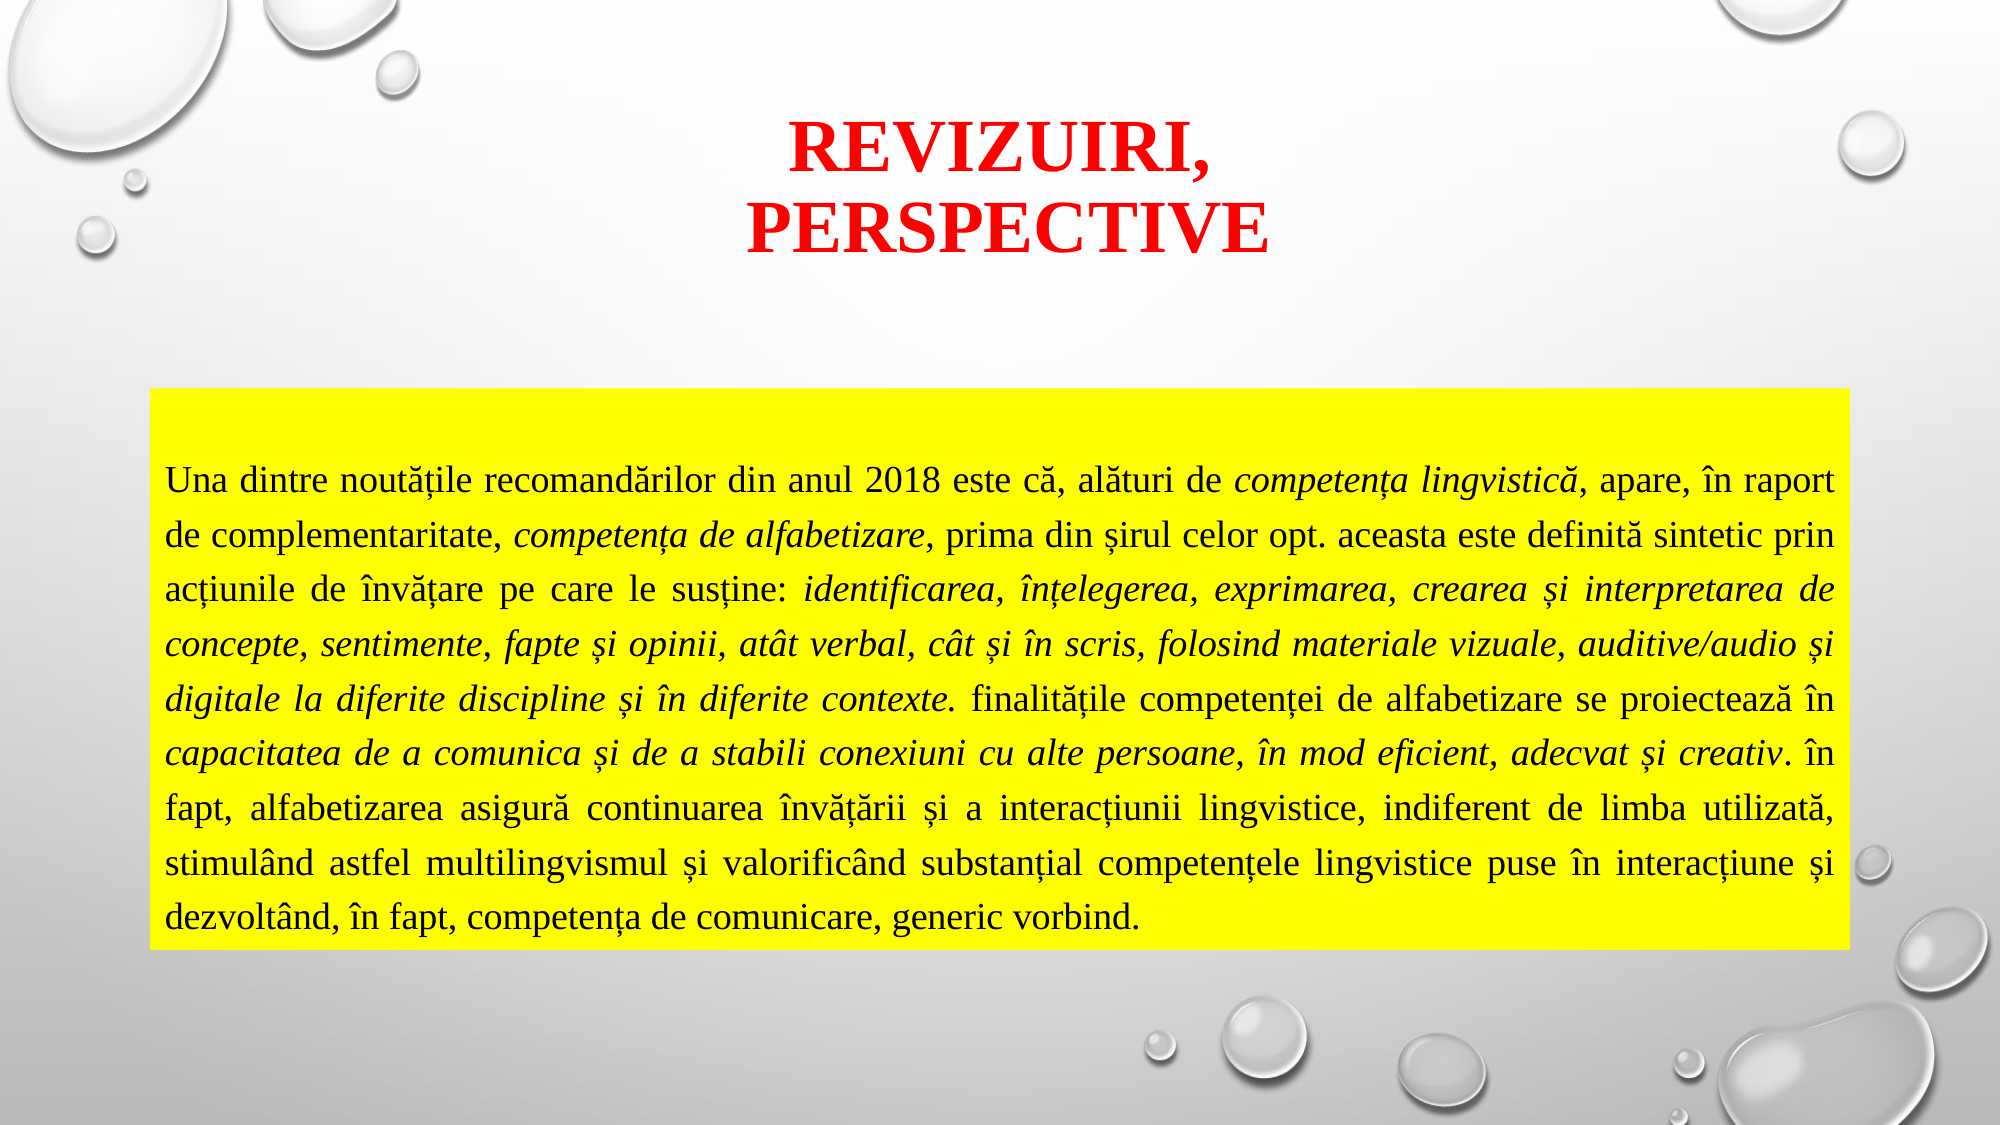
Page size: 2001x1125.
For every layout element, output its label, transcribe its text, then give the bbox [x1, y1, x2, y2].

list Una dintre noutățile recomandărilor din anul 2018 este că, alături de competența lingvistică, apare, în raport de complementaritate, competența de alfabetizare, prima din șirul celor opt. aceasta este definită sintetic prin acțiunile de învățare pe care le susține: identificarea, înțelegerea, exprimarea, crearea și interpretarea de concepte, sentimente, fapte și opinii, atât verbal, cât și în scris, folosind materiale vizuale, auditive/audio și digitale la diferite discipline și în diferite contexte. finalitățile competenței de alfabetizare se proiectează în capacitatea de a comunica și de a stabili conexiuni cu alte persoane, în mod eficient, adecvat și creativ. în fapt, alfabetizarea asigură continuarea învățării și a interacțiunii lingvistice, indiferent de limba utilizată, stimulând astfel multilingvismul și valorificând substanțial competențele lingvistice puse în interacțiune și dezvoltând, în fapt, competența de comunicare, generic vorbind. [149, 388, 1850, 950]
picture [0, 0, 2000, 1125]
title REVIZUIRI, PERSPECTIVE [149, 101, 1851, 364]
